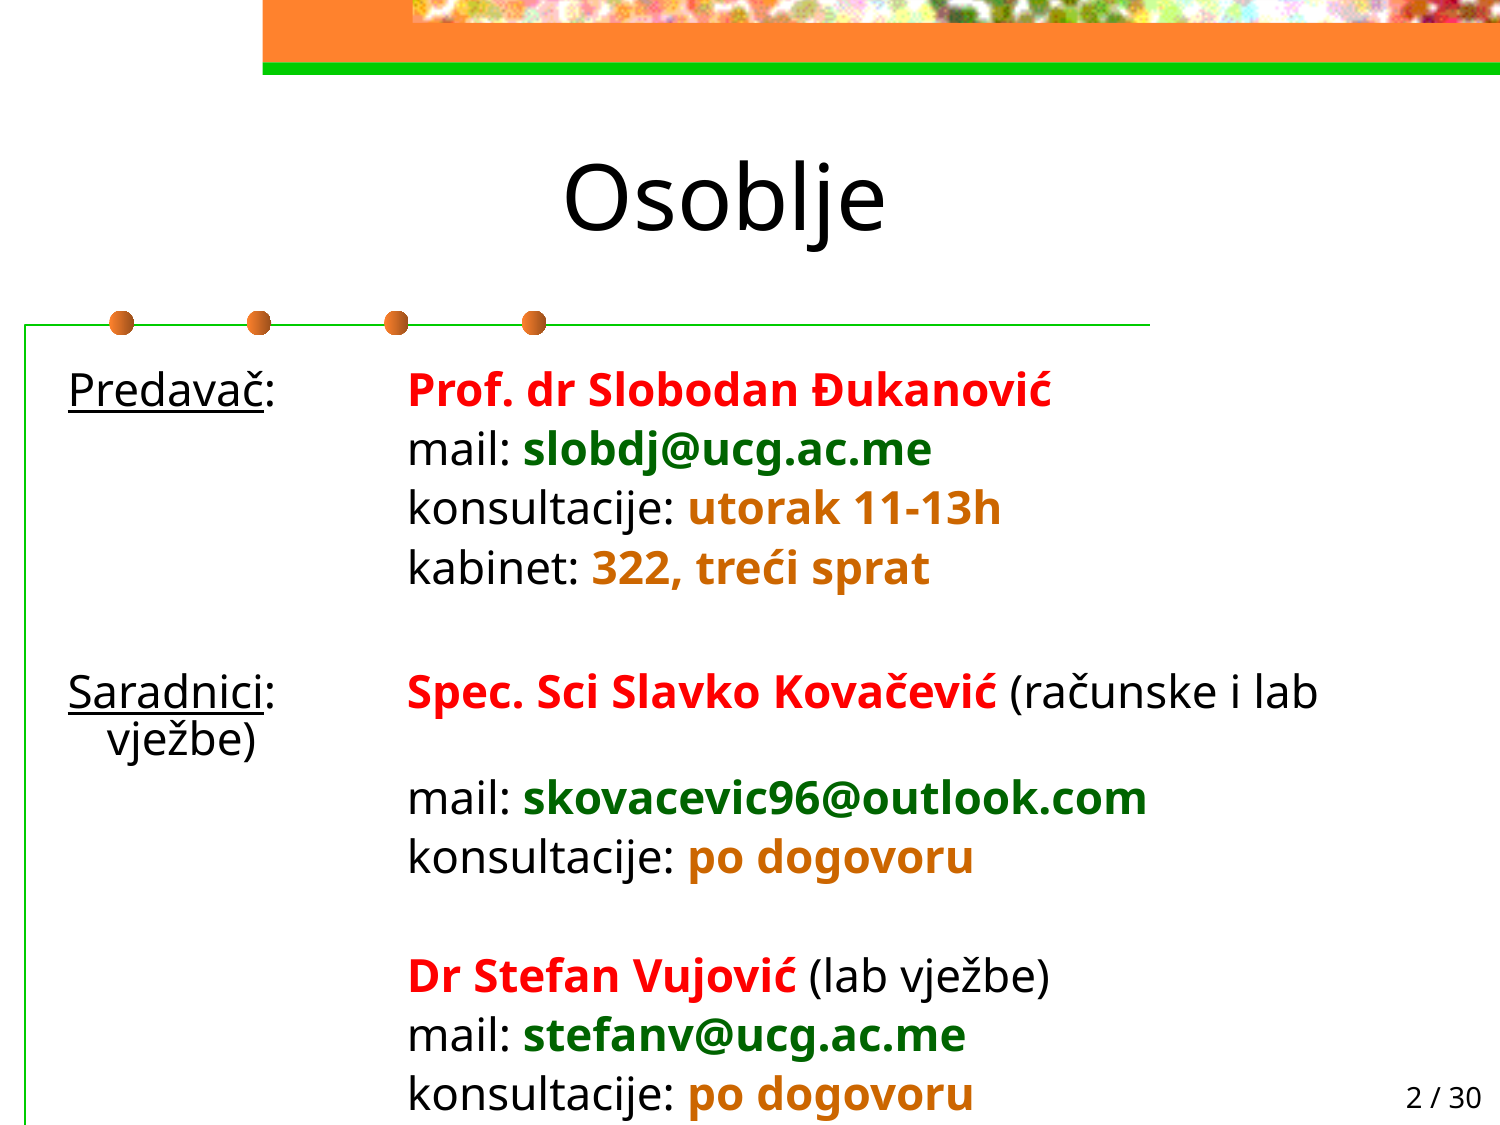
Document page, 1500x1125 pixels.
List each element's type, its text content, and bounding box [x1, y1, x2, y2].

title Osoblje [87, 99, 1363, 288]
slide_number 2 / 30 [1376, 1079, 1498, 1125]
text_box Predavač: Prof. dr Slobodan Đukanović mail: slobdj@ucg.ac.me konsultacije: utorak 11-13h kabinet: 322, treći sprat Saradnici: Spec. Sci Slavko Kovačević (računske i lab vježbe) mail: skovacevic96@outlook.com konsultacije: po dogovoru Dr Stefan Vujović (lab vježbe) mail: stefanv@ucg.ac.me konsultacije: po dogovoru [58, 361, 1471, 1106]
picture [412, 0, 1500, 23]
